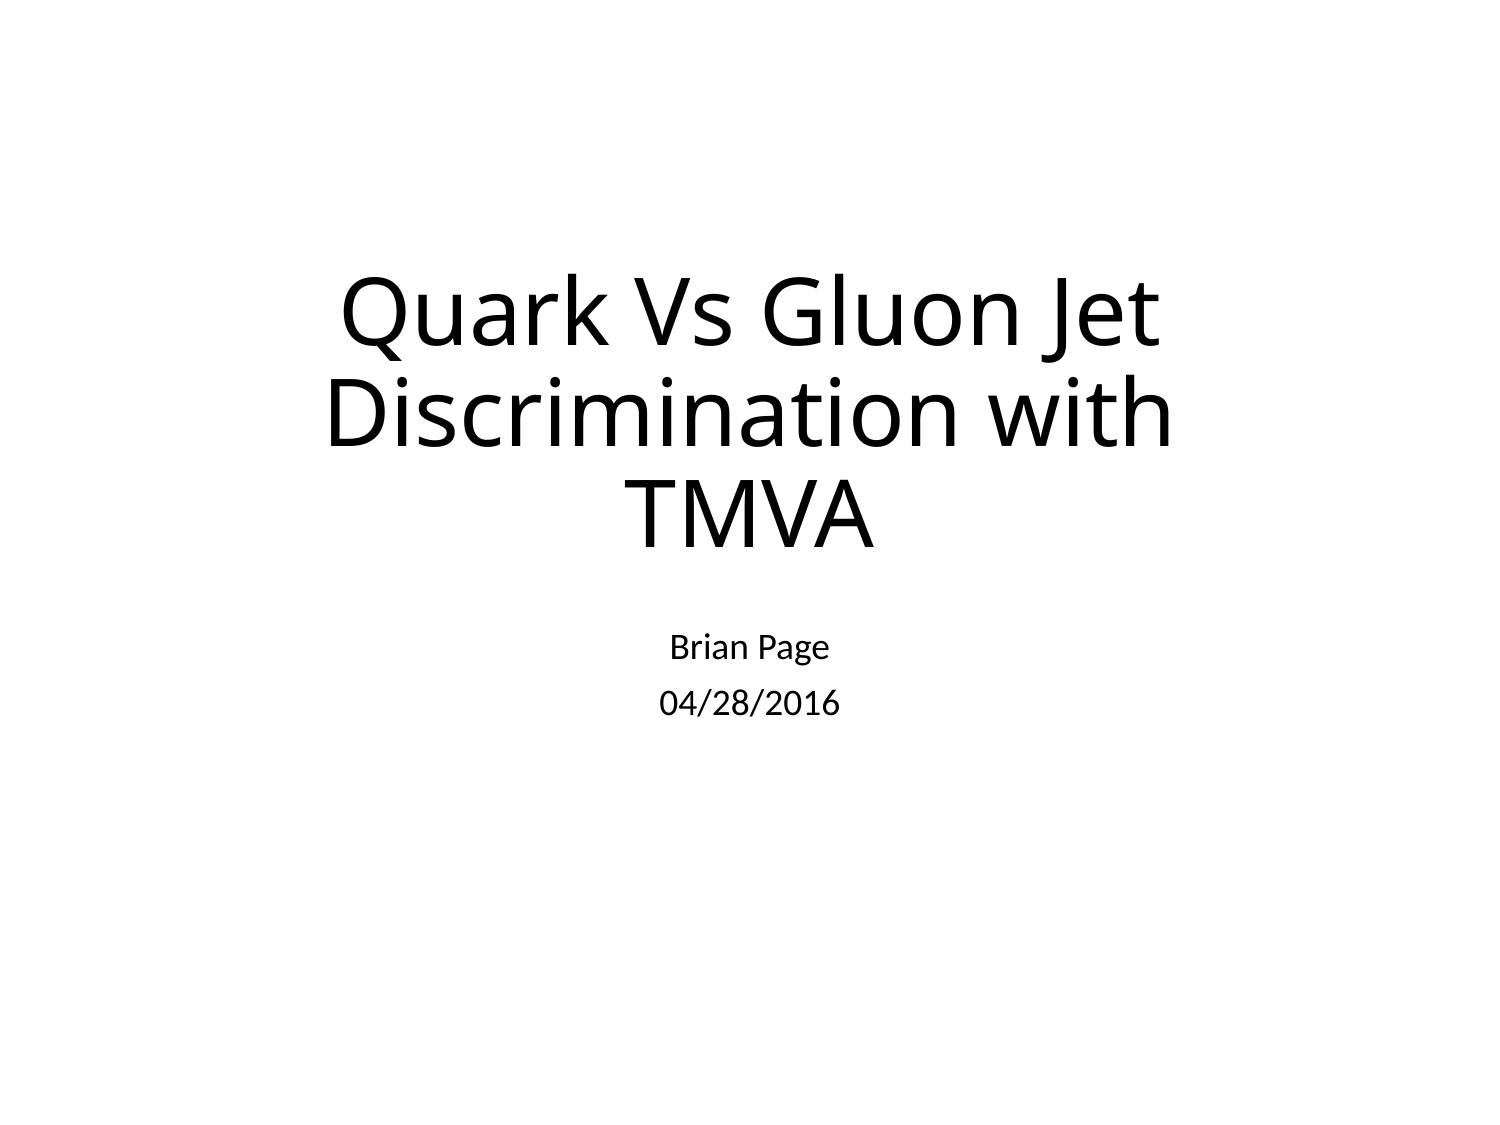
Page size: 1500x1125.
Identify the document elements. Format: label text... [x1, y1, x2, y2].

title Quark Vs Gluon Jet Discrimination with TMVA [187, 184, 1313, 576]
subtitle Brian Page 04/28/2016 [187, 619, 1313, 892]
